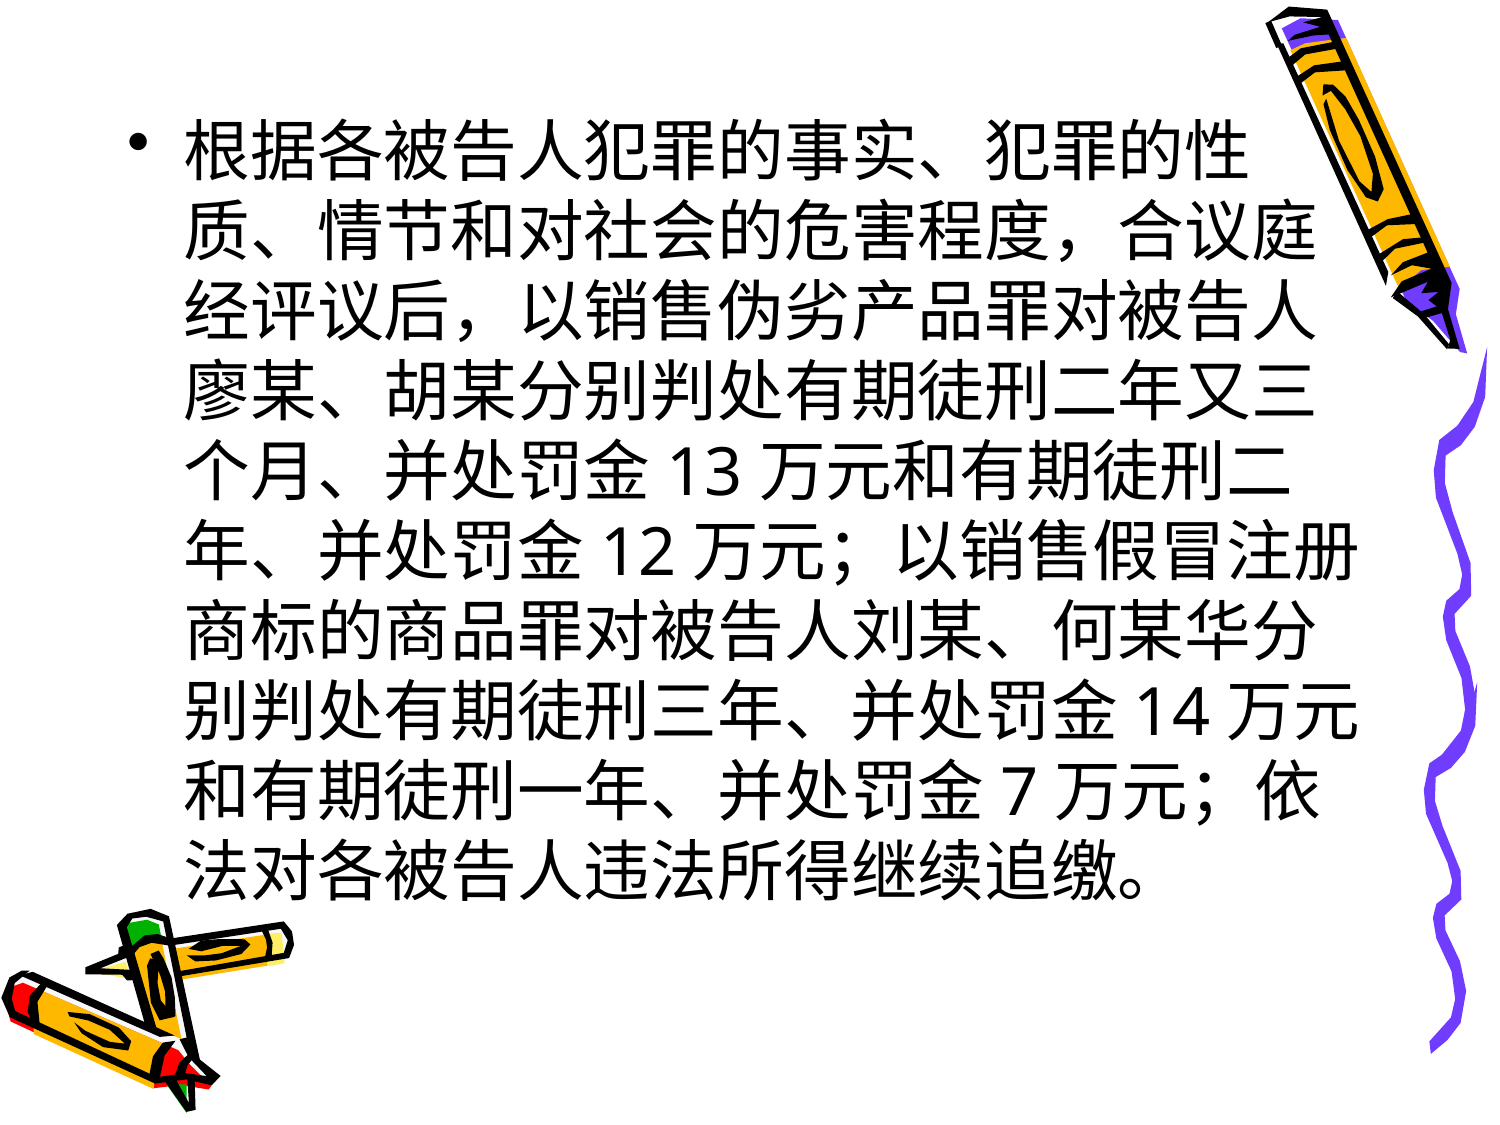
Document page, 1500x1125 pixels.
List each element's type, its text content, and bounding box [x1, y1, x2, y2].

list 根据各被告人犯罪的事实、犯罪的性质、情节和对社会的危害程度，合议庭经评议后，以销售伪劣产品罪对被告人廖某、胡某分别判处有期徒刑二年又三个月、并处罚金13万元和有期徒刑二年、并处罚金12万元；以销售假冒注册商标的商品罪对被告人刘某、何某华分别判处有期徒刑三年、并处罚金14万元和有期徒刑一年、并处罚金7万元；依法对各被告人违法所得继续追缴。 [112, 101, 1376, 901]
